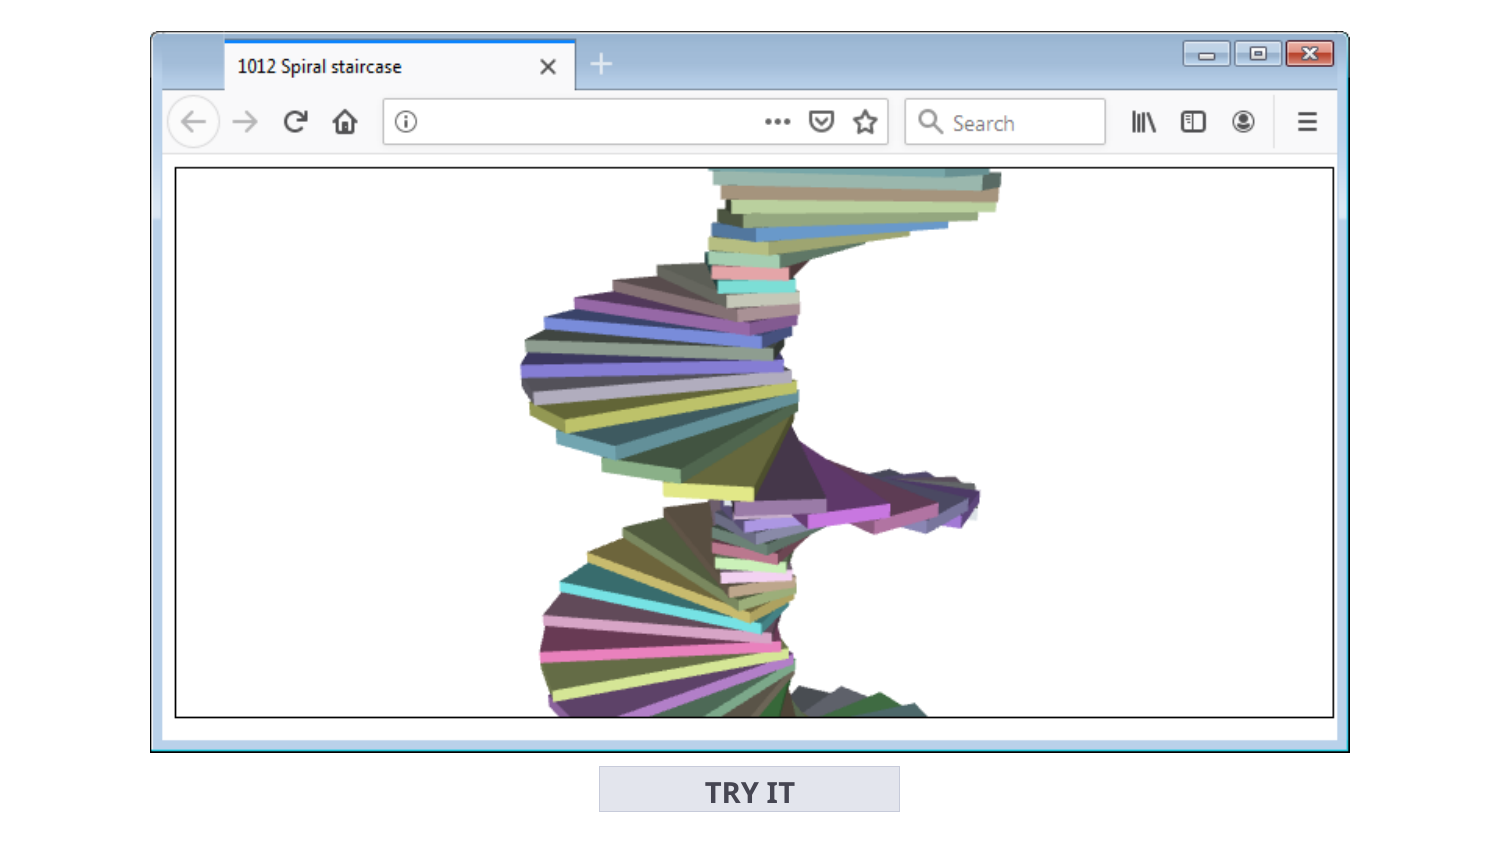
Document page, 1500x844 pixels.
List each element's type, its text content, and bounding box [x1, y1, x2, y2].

text_box TRY IT [599, 766, 900, 812]
picture [149, 31, 1351, 753]
